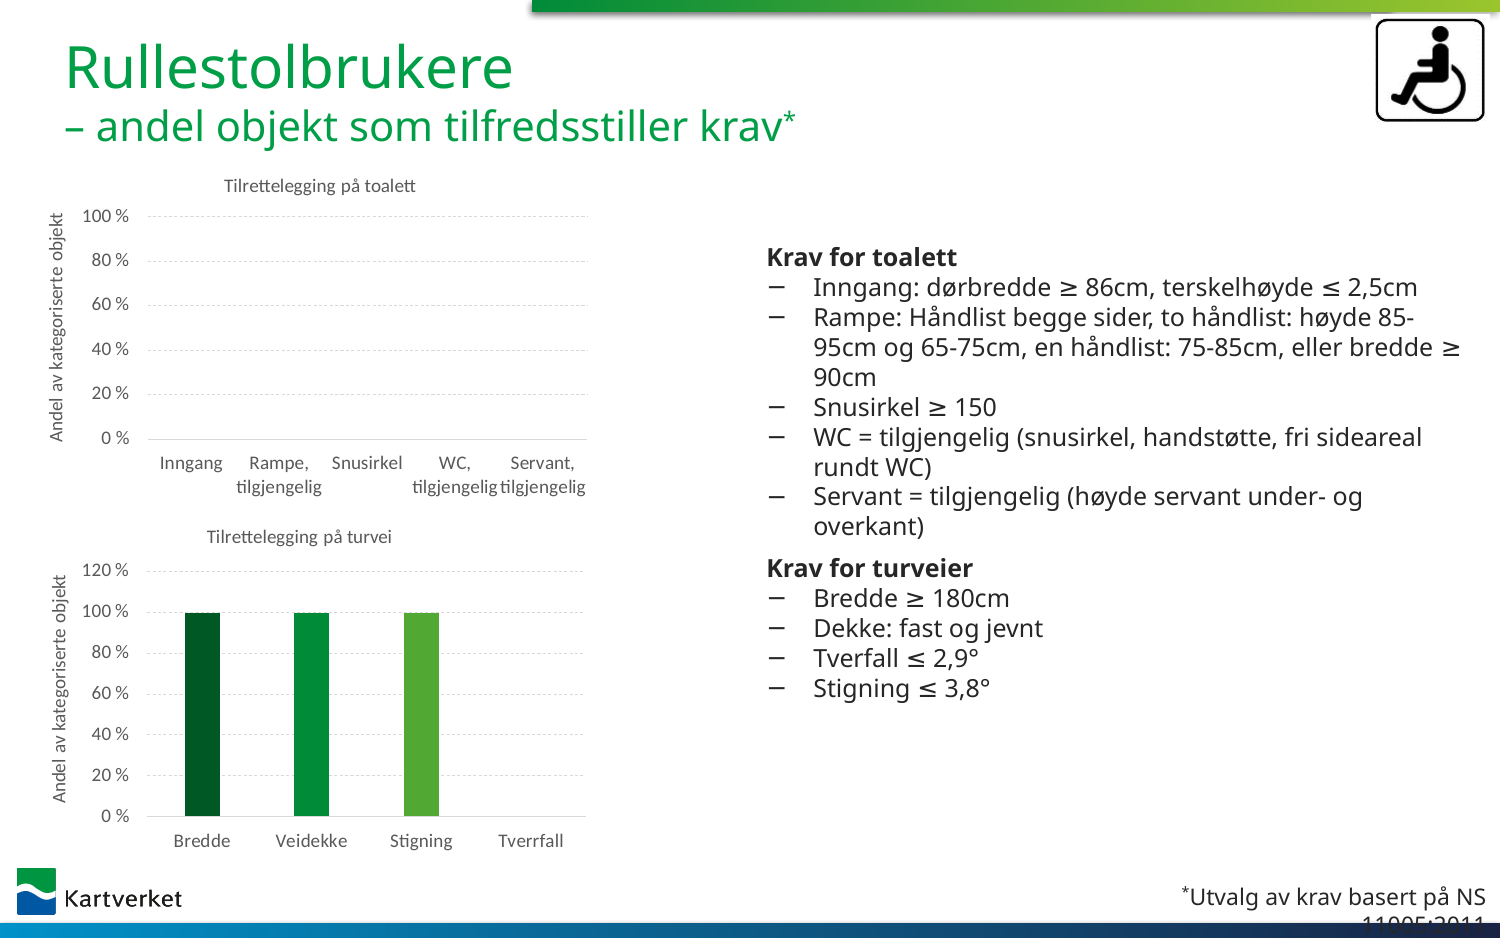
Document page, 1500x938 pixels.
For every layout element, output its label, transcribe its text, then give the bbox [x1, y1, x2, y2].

text_box *Utvalg av krav basert på NS 11005:2011 [1068, 873, 1500, 938]
picture [41, 520, 597, 859]
picture [1371, 13, 1491, 127]
picture [41, 166, 598, 505]
text_box Rullestolbrukere – andel objekt som tilfredsstiller krav* [49, 14, 1431, 158]
text_box Krav for turveier Bredde ≥ 180cm Dekke: fast og jevnt Tverfall ≤ 2,9° Stigning ≤ 3,8° [751, 545, 1483, 710]
text_box Krav for toalett Inngang: dørbredde ≥ 86cm, terskelhøyde ≤ 2,5cm Rampe: Håndlist begge sider, to håndlist: høyde 85-95cm og 65-75cm, en håndlist: 75-85cm, eller bredde ≥ 90cm Snusirkel ≥ 150 WC = tilgjengelig (snusirkel, handstøtte, fri sideareal rundt WC) Servant = tilgjengelig (høyde servant under- og overkant) [751, 234, 1483, 545]
